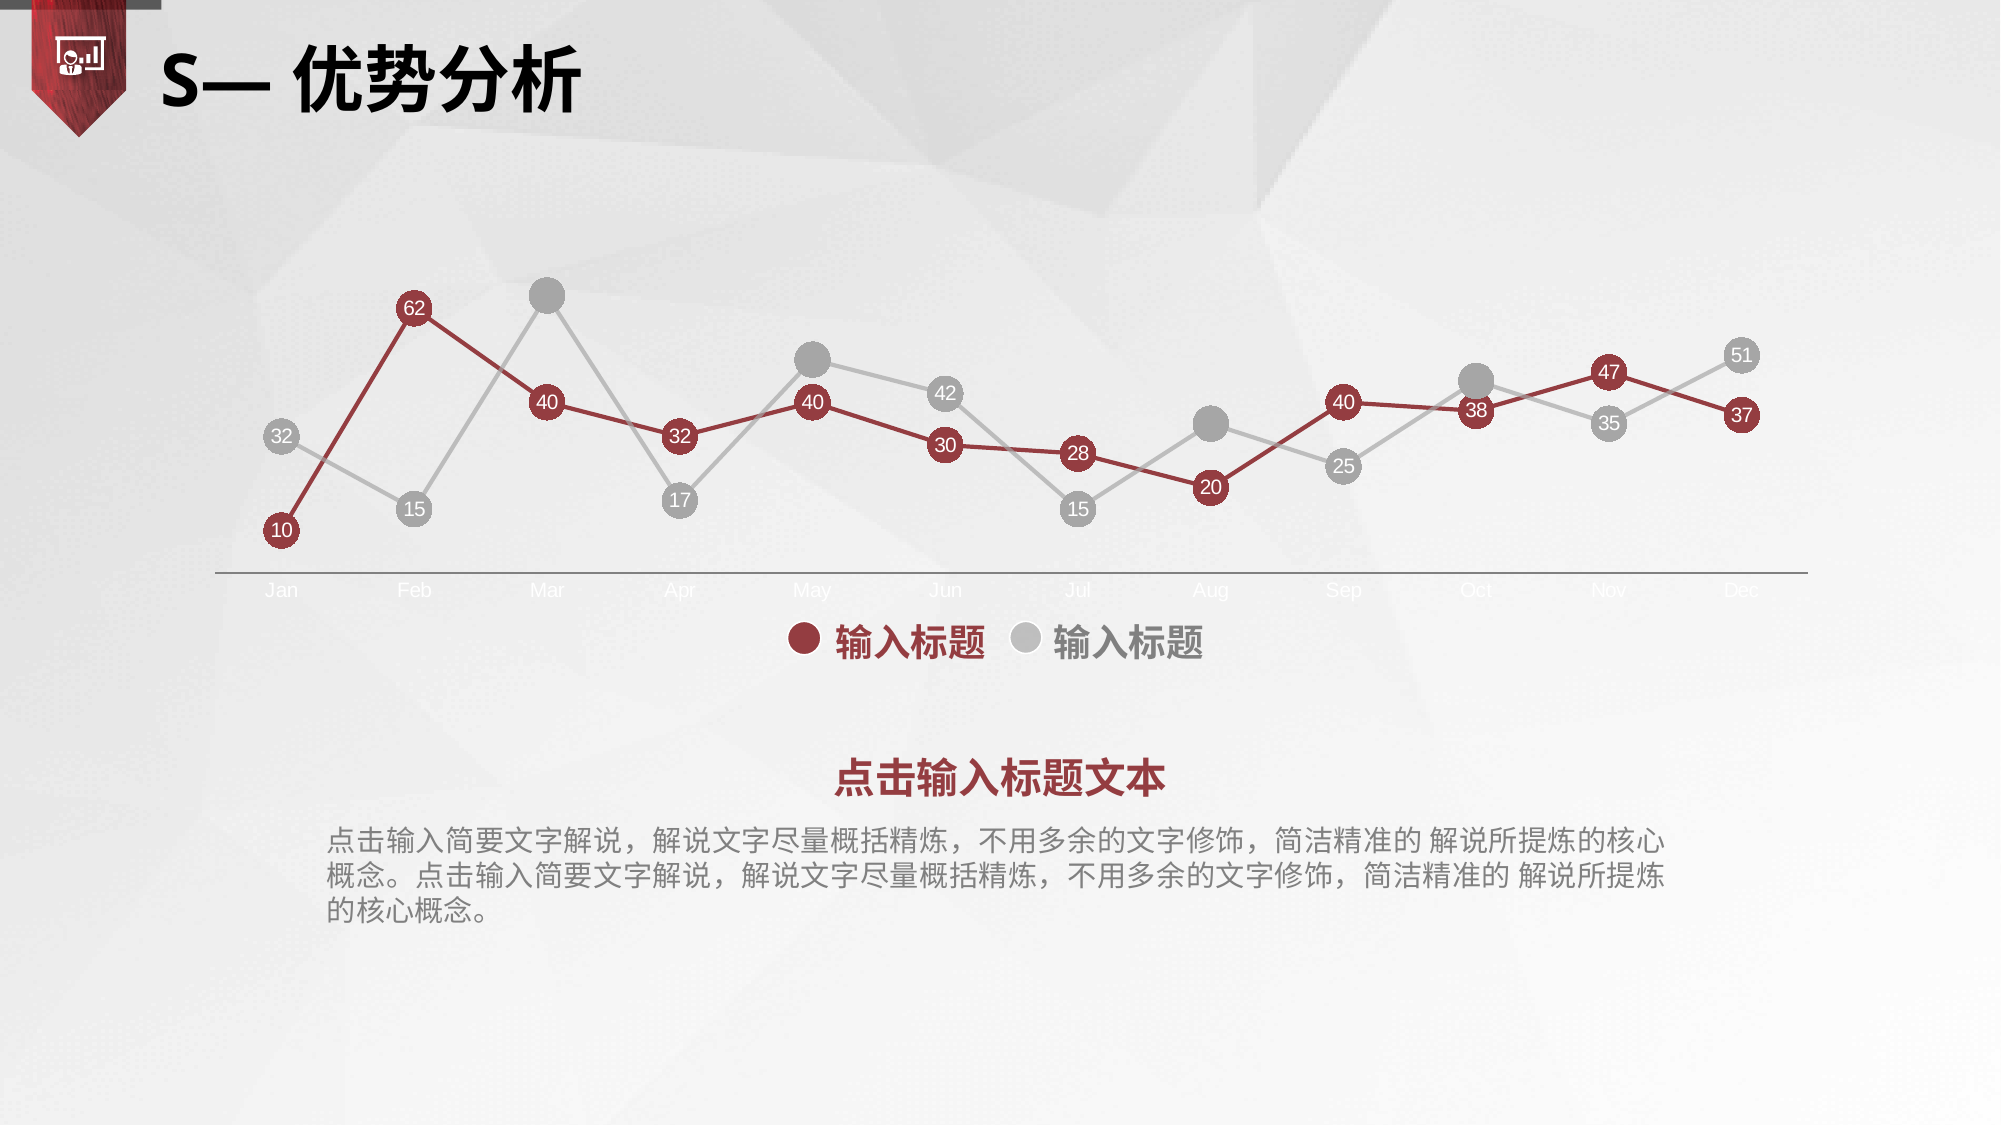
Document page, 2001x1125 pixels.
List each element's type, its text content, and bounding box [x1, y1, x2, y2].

text_box [787, 621, 821, 655]
text_box 点击输入简要文字解说，解说文字尽量概括精炼，不用多余的文字修饰，简洁精准的 解说所提炼的核心概念。点击输入简要文字解说，解说文字尽量概括精炼，不用多余的文字修饰，简洁精准的 解说所提炼的核心概念。 [326, 822, 1668, 928]
text_box 输入标题 [1038, 613, 1252, 672]
text_box S—优势分析 [149, 28, 891, 128]
chart [181, 136, 1842, 613]
picture [0, 0, 2001, 1125]
text_box 输入标题 [820, 613, 1034, 672]
text_box 点击输入标题文本 [833, 751, 1172, 802]
text_box [1009, 621, 1042, 654]
